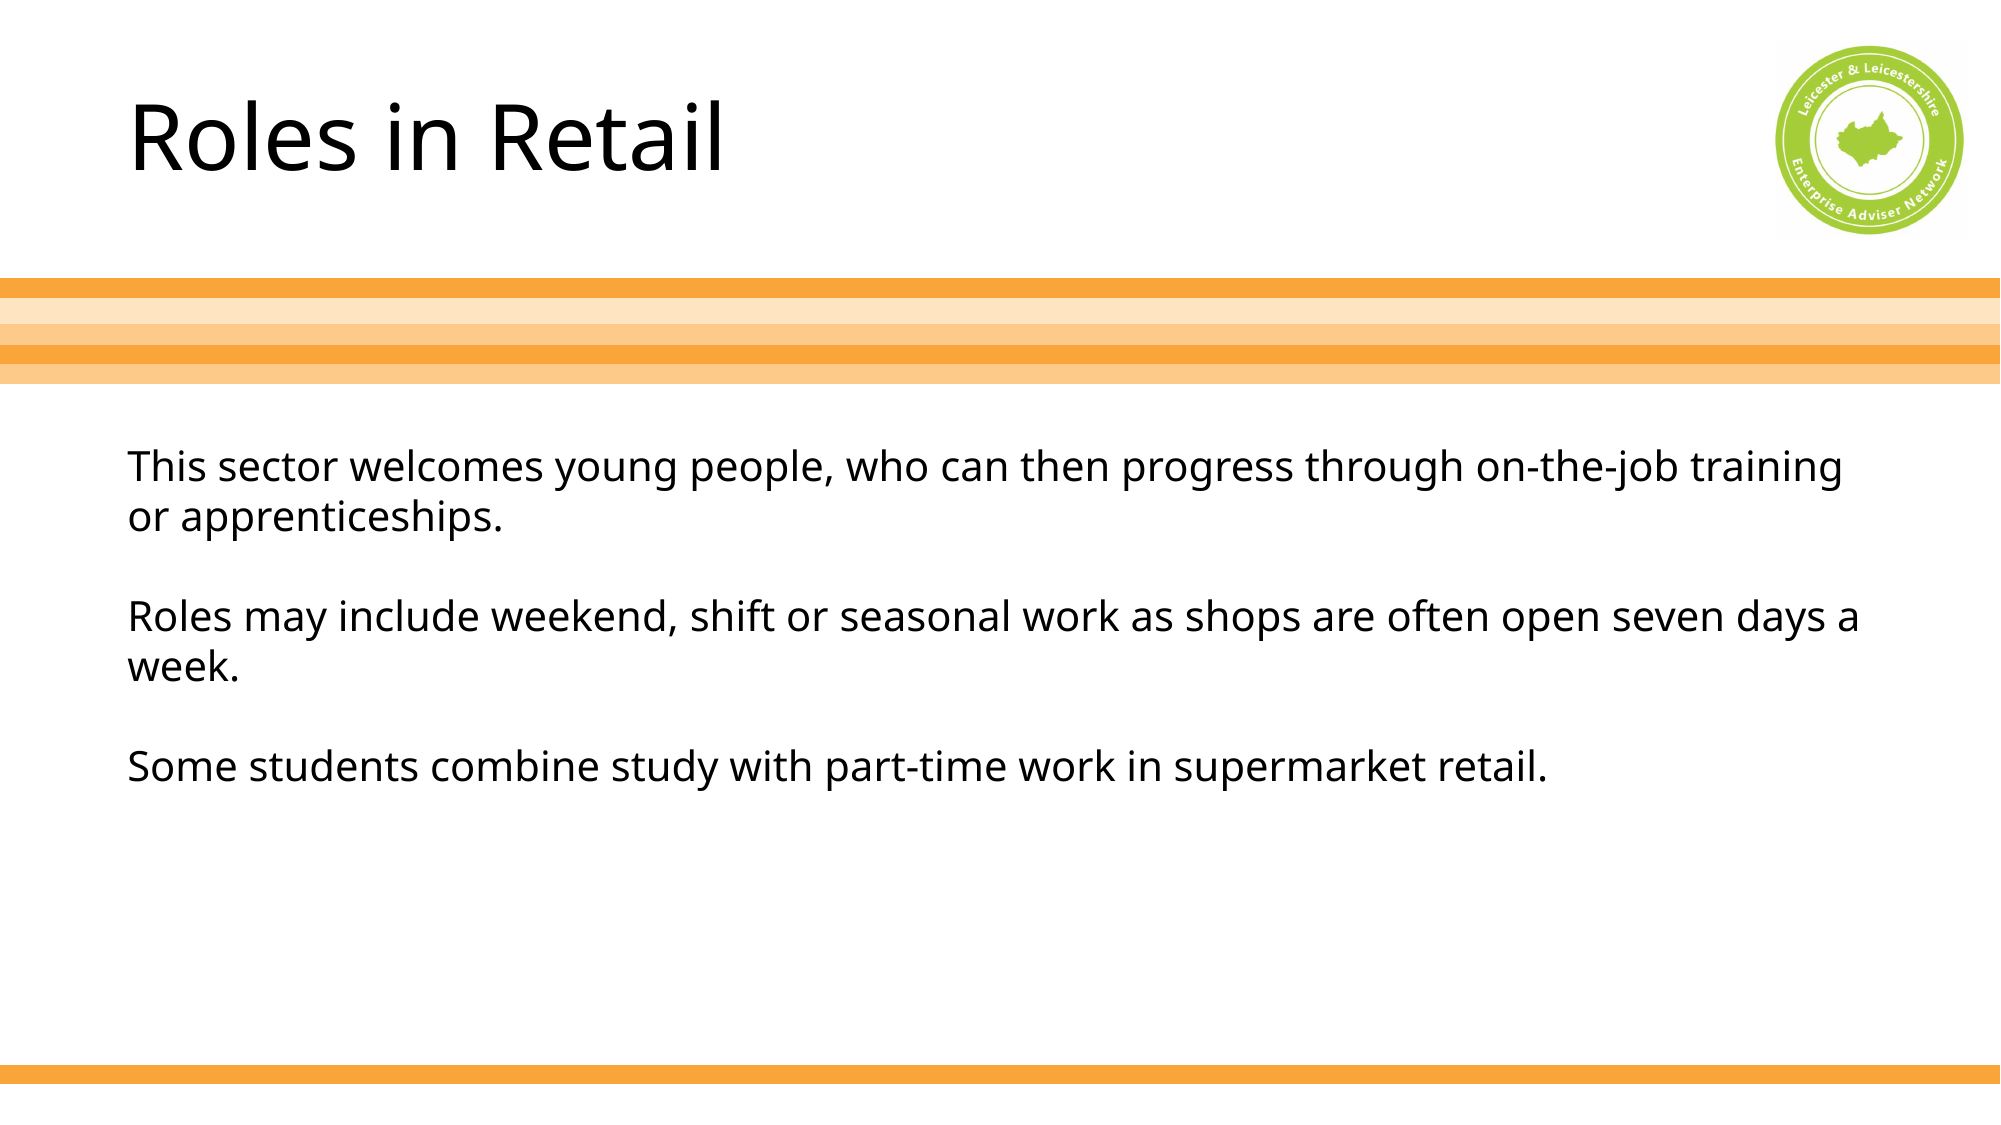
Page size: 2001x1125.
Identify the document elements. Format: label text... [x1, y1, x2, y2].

text_box [0, 345, 2000, 364]
text_box [0, 324, 2000, 345]
text_box This sector welcomes young people, who can then progress through on-the-job training or apprenticeships. Roles may include weekend, shift or seasonal work as shops are often open seven days a week. Some students combine study with part-time work in supermarket retail. [112, 432, 1909, 798]
text_box [0, 278, 2000, 298]
picture [1775, 41, 1967, 238]
text_box [0, 364, 2000, 384]
text_box Roles in Retail [112, 0, 2000, 278]
text_box [0, 1065, 2000, 1084]
text_box [0, 298, 2000, 324]
